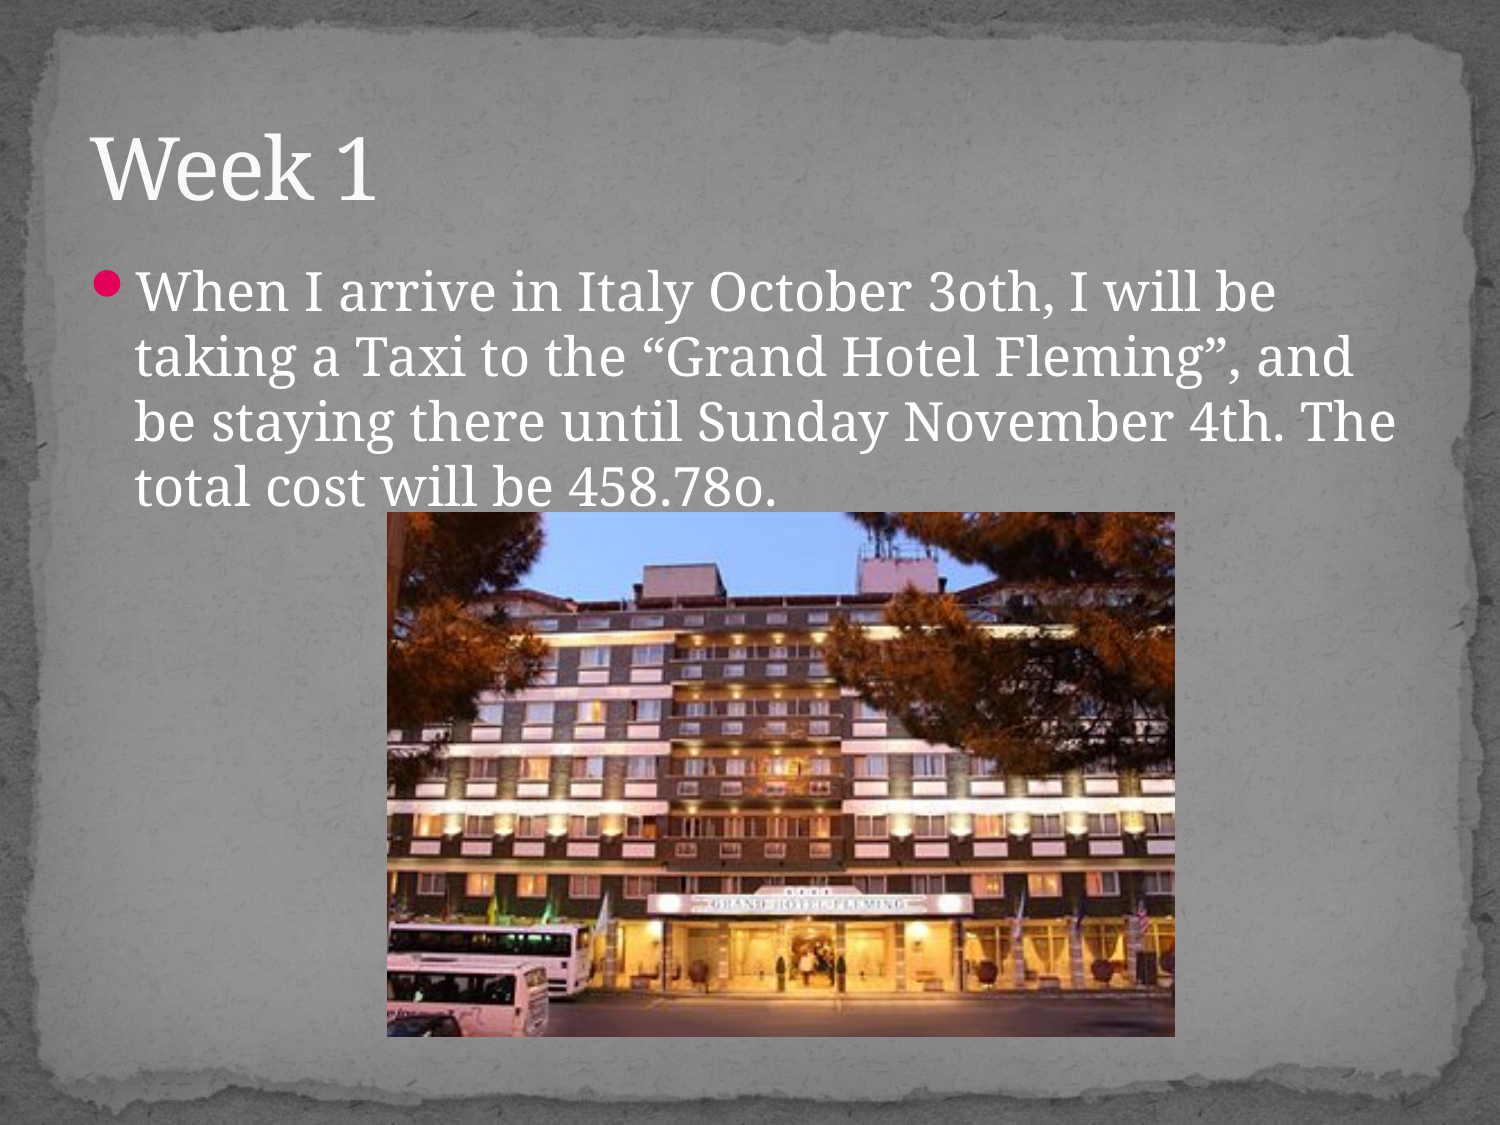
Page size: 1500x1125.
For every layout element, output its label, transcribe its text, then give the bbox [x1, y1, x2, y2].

picture [387, 512, 1176, 1037]
title Week 1 [74, 24, 1425, 225]
list When I arrive in Italy October 3oth, I will be taking a Taxi to the “Grand Hotel Fleming”, and be staying there until Sunday November 4th. The total cost will be 458.78o. [75, 249, 1425, 1000]
